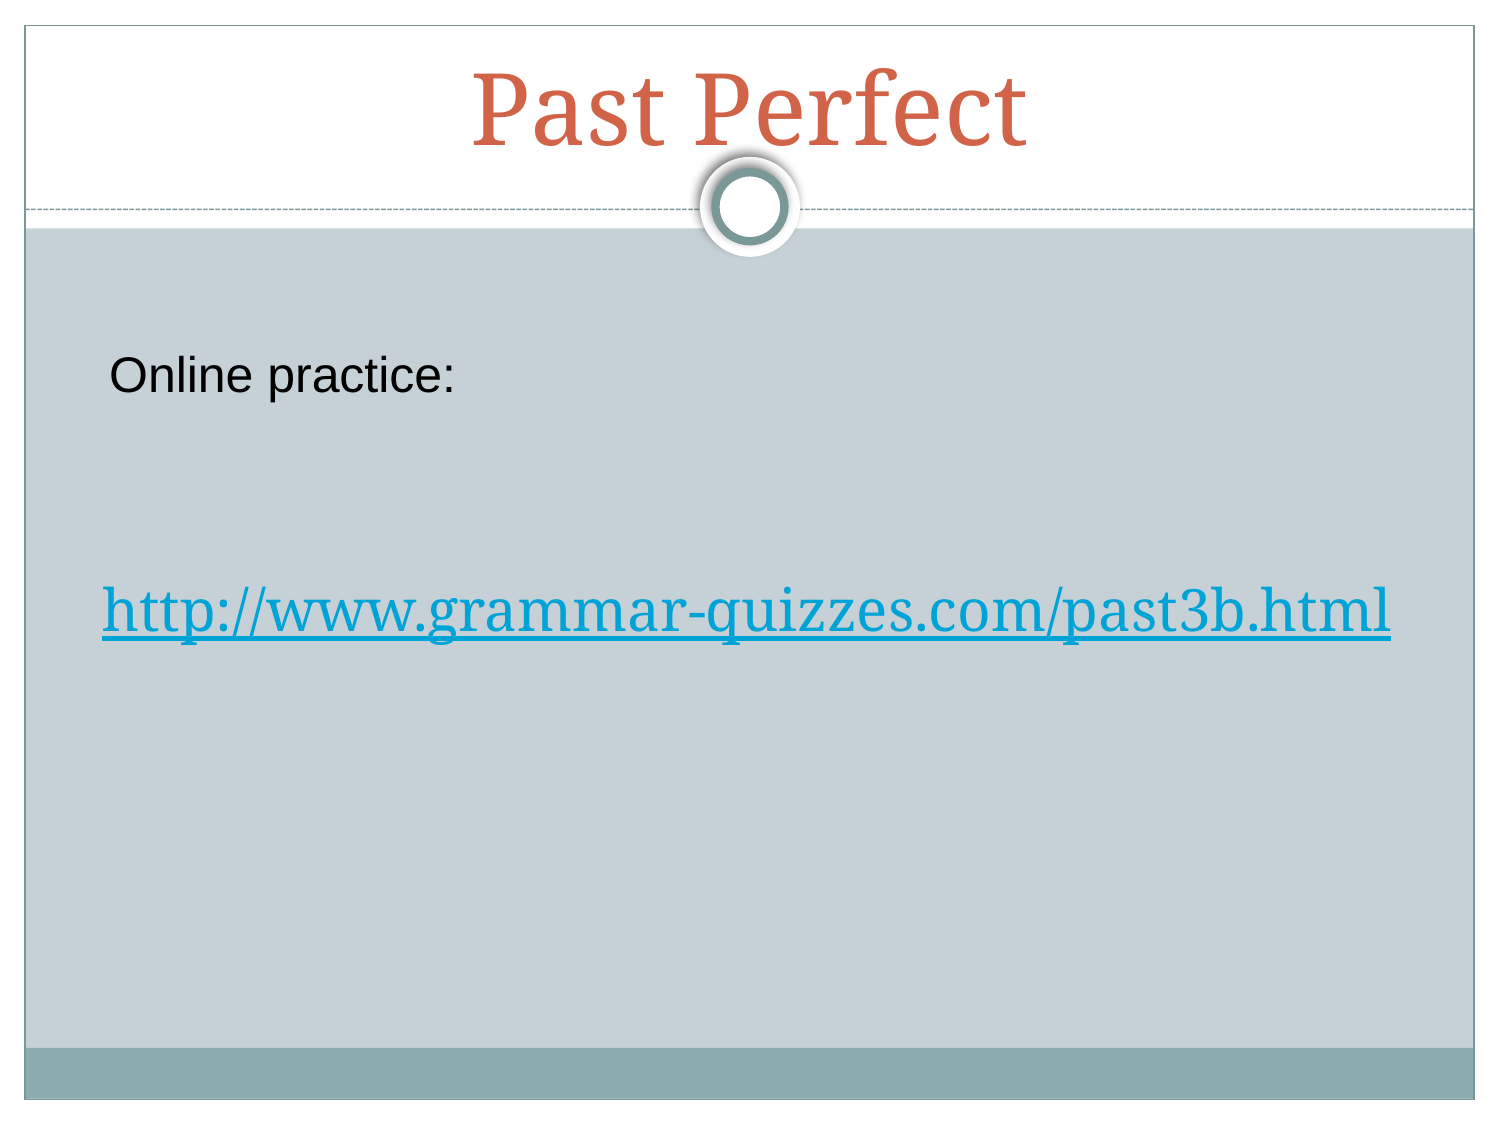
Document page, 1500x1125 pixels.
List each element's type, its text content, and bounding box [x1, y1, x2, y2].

list Online practice: http://www.grammar-quizzes.com/past3b.html [49, 250, 1445, 1001]
title Past Perfect [49, 48, 1450, 173]
